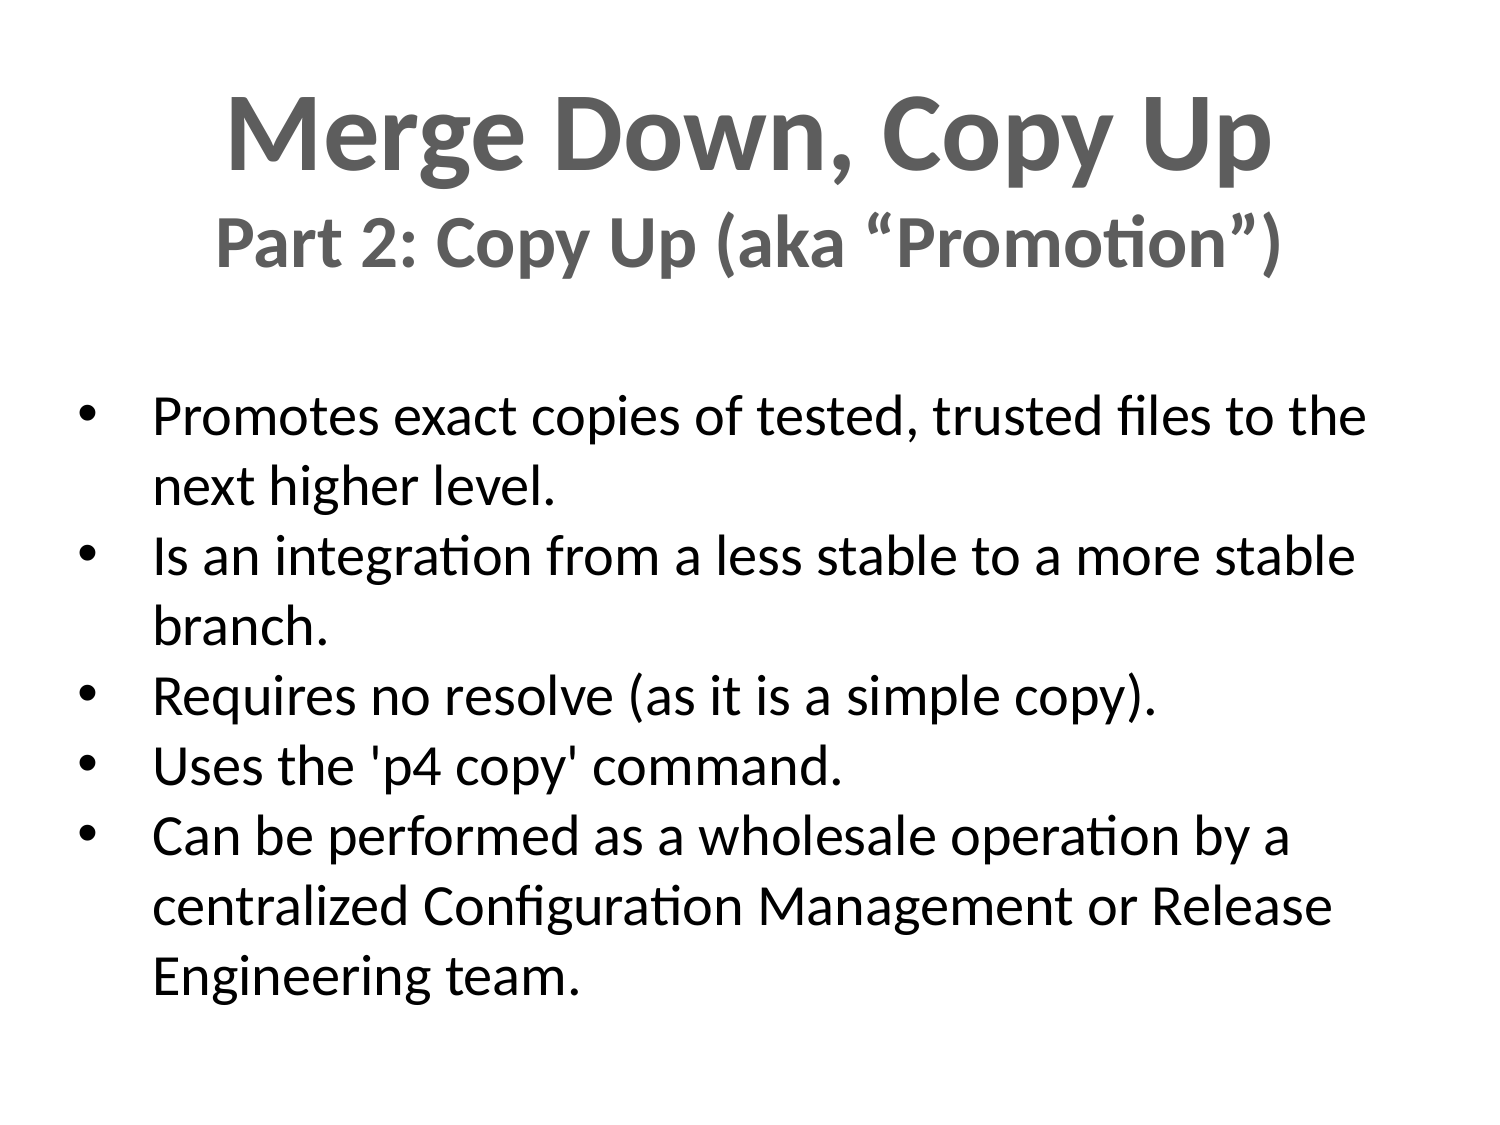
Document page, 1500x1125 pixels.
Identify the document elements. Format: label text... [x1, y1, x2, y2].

text_box Promotes exact copies of tested, trusted files to the next higher level. Is an integration from a less stable to a more stable branch. Requires no resolve (as it is a simple copy). Uses the 'p4 copy' command. Can be performed as a wholesale operation by a centralized Configuration Management or Release Engineering team. [62, 324, 1438, 1015]
text_box Merge Down, Copy Up Part 2: Copy Up (aka “Promotion”) [0, 49, 1500, 290]
